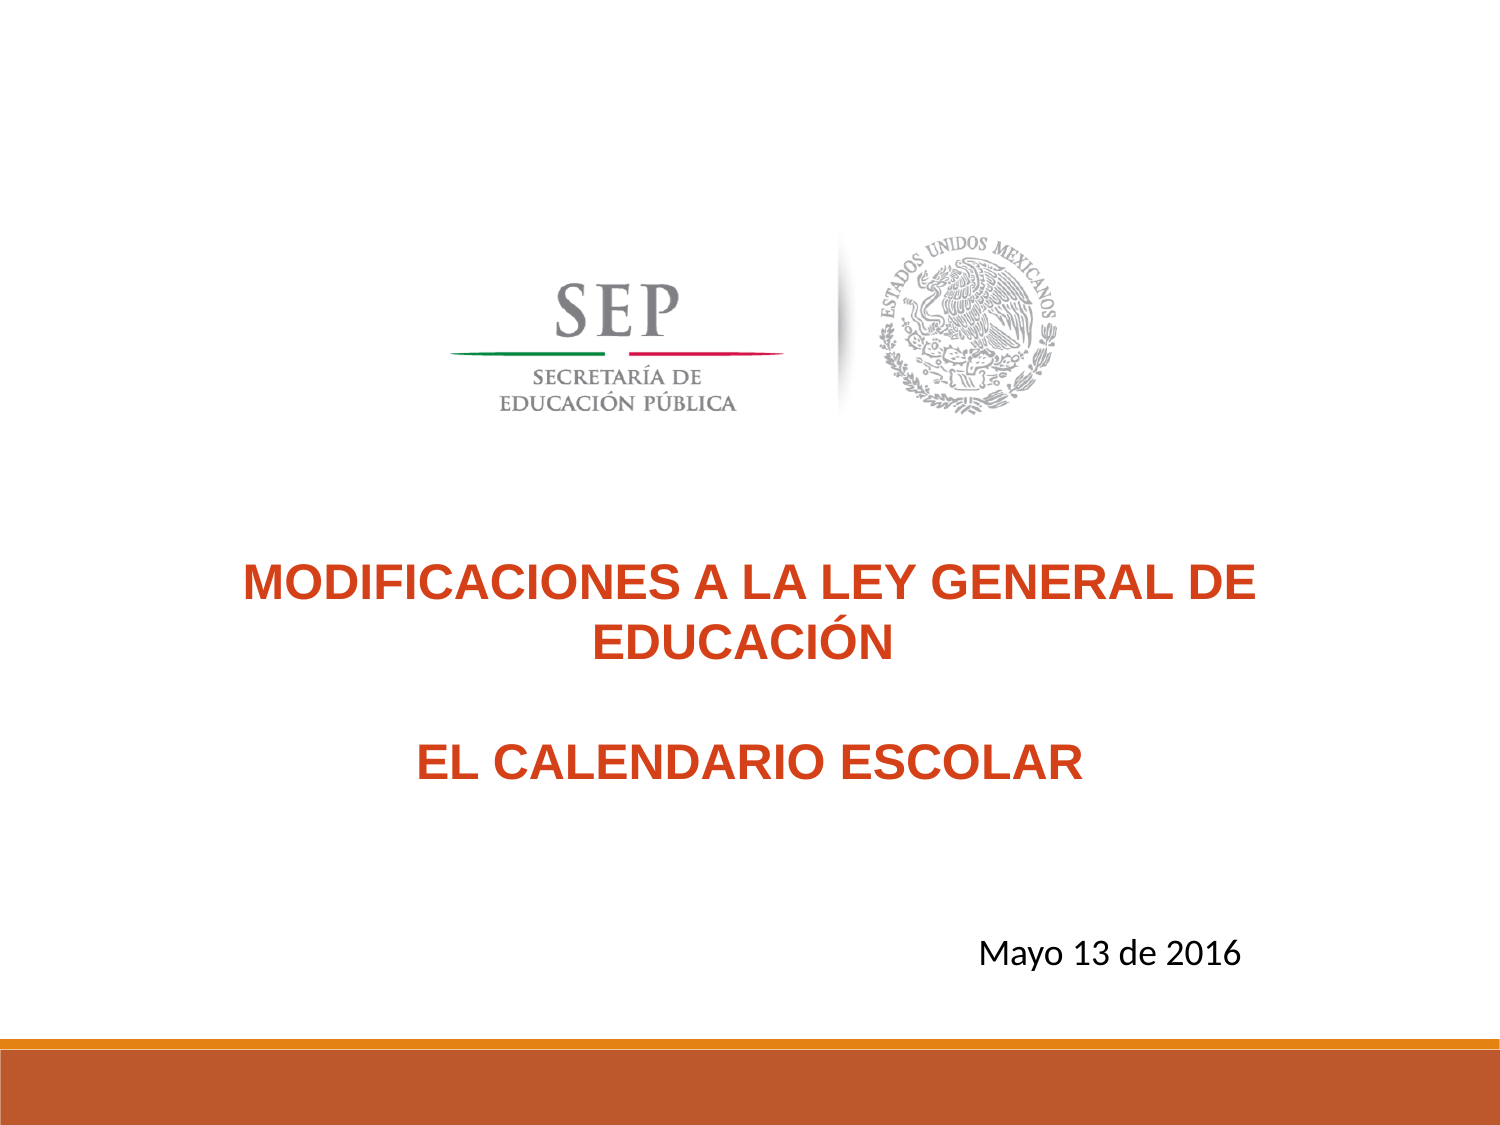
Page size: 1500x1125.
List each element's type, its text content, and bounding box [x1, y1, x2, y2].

picture [377, 169, 1123, 475]
text_box Mayo 13 de 2016 [963, 920, 1287, 980]
text_box MODIFICACIONES A LA LEY GENERAL DE EDUCACIÓN EL CALENDARIO ESCOLAR [213, 541, 1287, 797]
